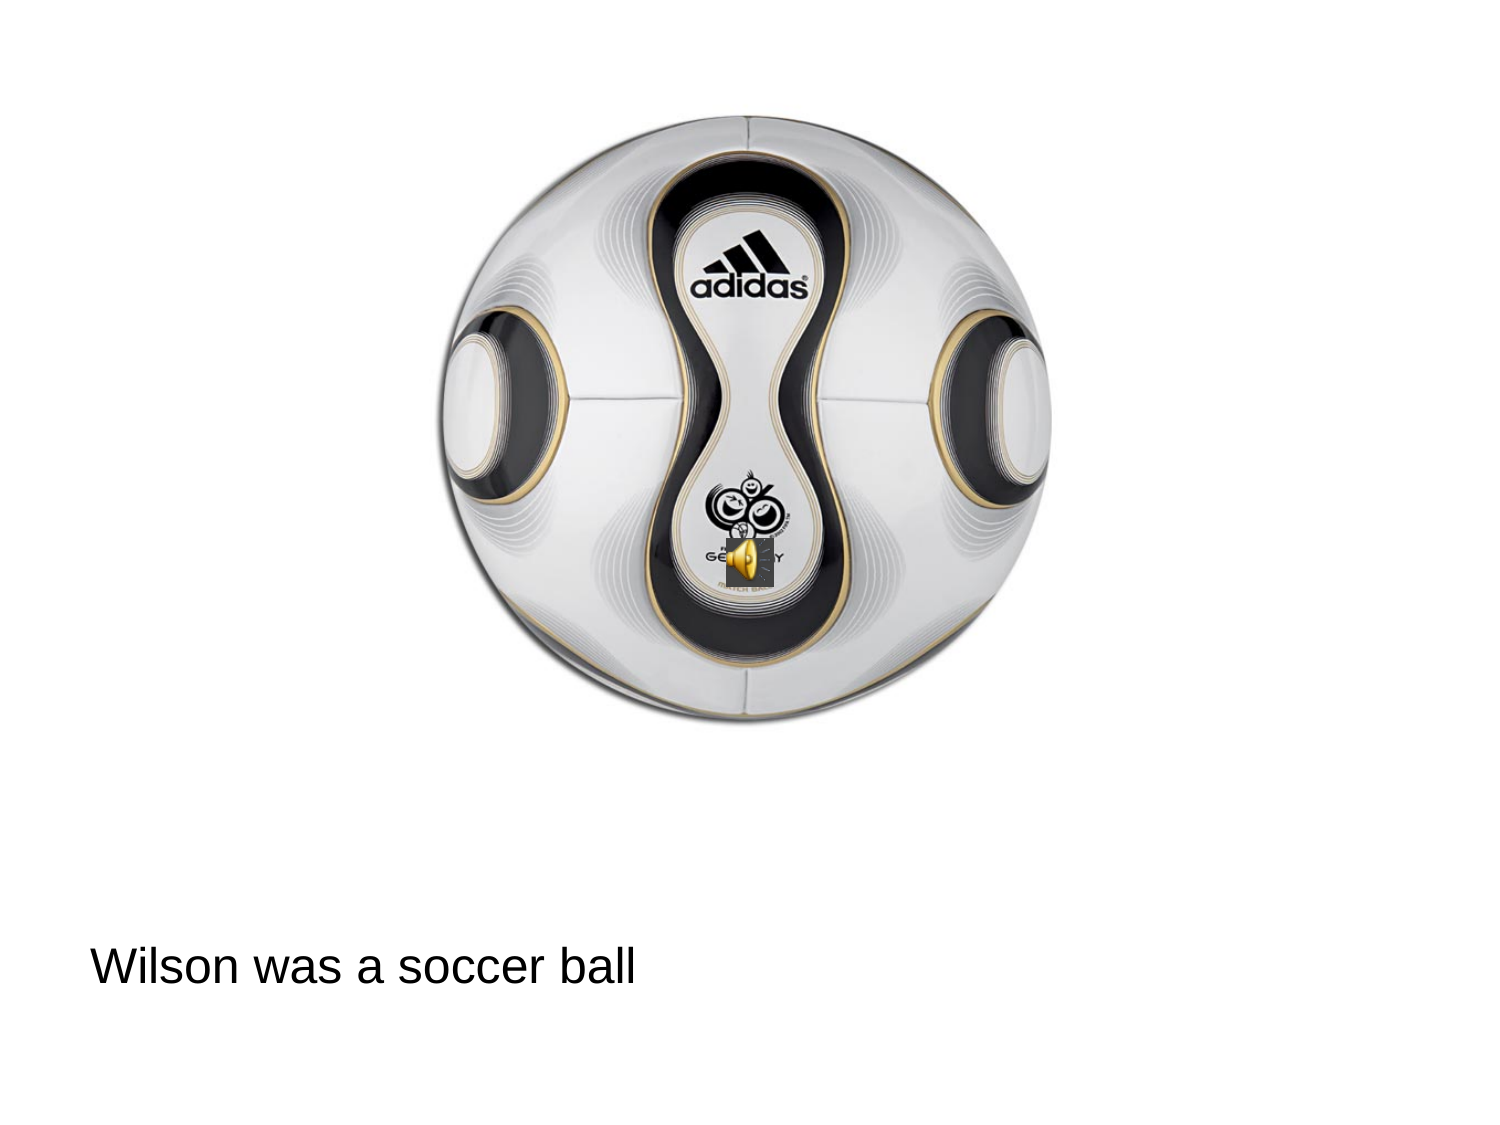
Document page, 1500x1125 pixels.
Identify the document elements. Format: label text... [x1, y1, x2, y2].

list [412, 87, 1076, 751]
picture [724, 537, 776, 588]
list Wilson was a soccer ball [74, 937, 738, 1006]
